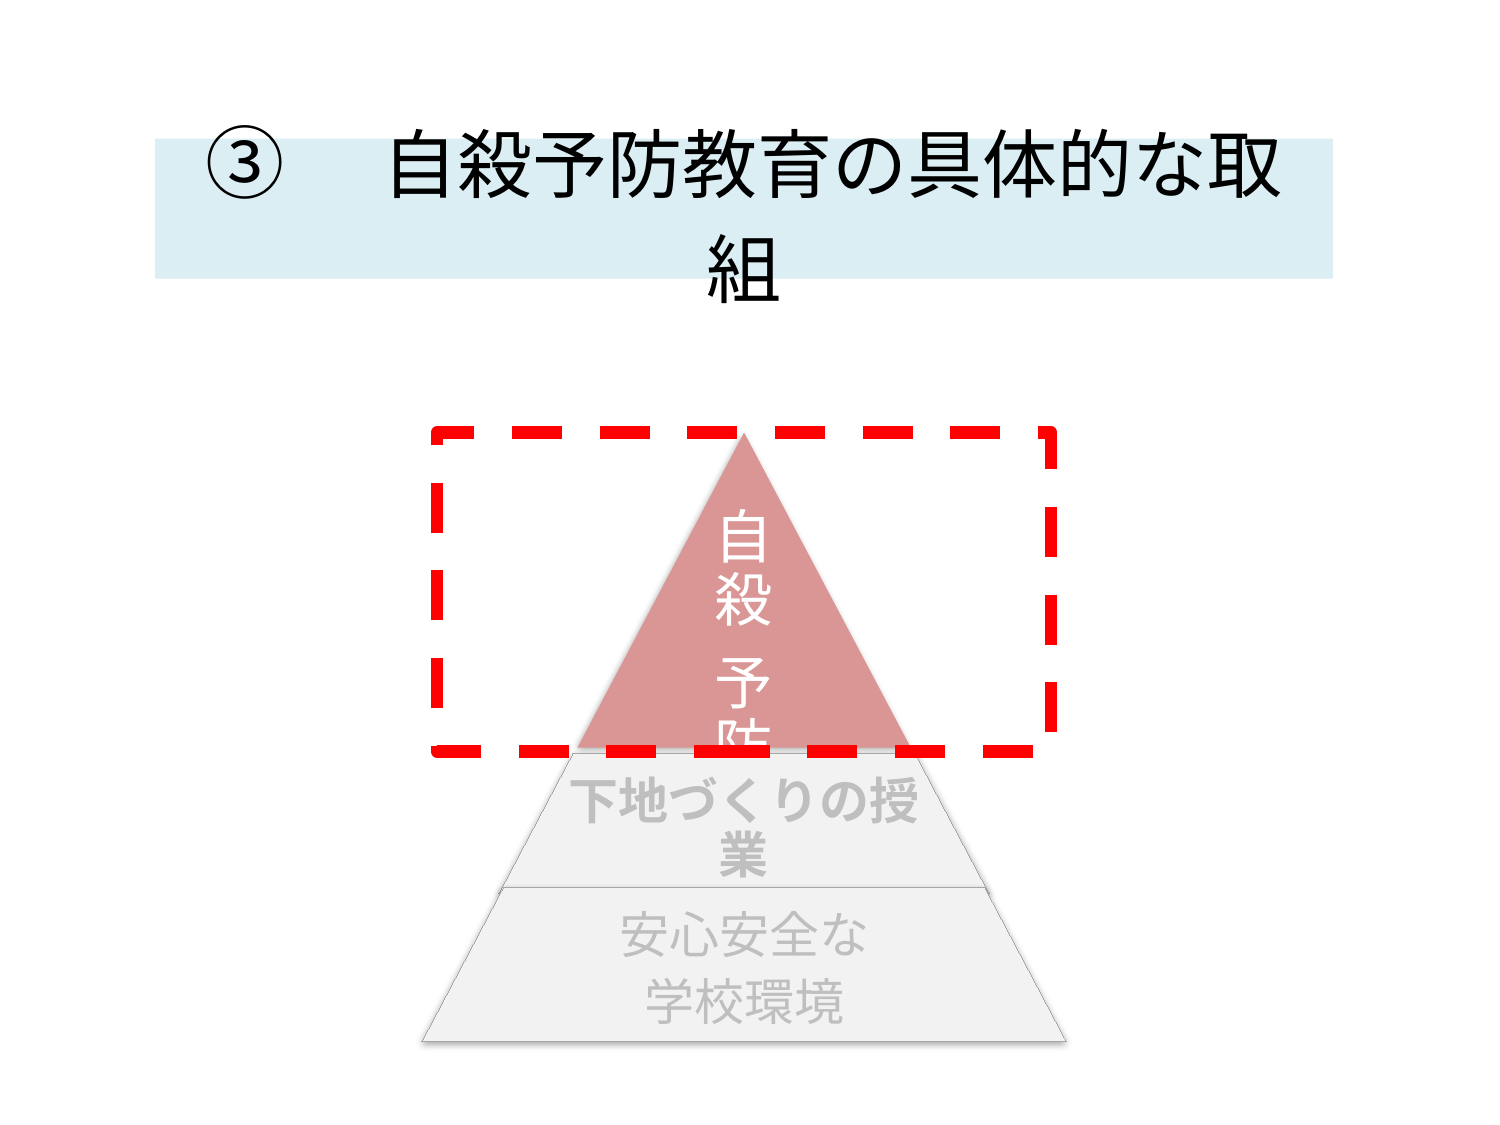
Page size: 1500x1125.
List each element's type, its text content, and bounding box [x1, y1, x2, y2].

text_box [421, 432, 1067, 1042]
title ③ 自殺予防教育の具体的な取組 [155, 138, 1333, 279]
